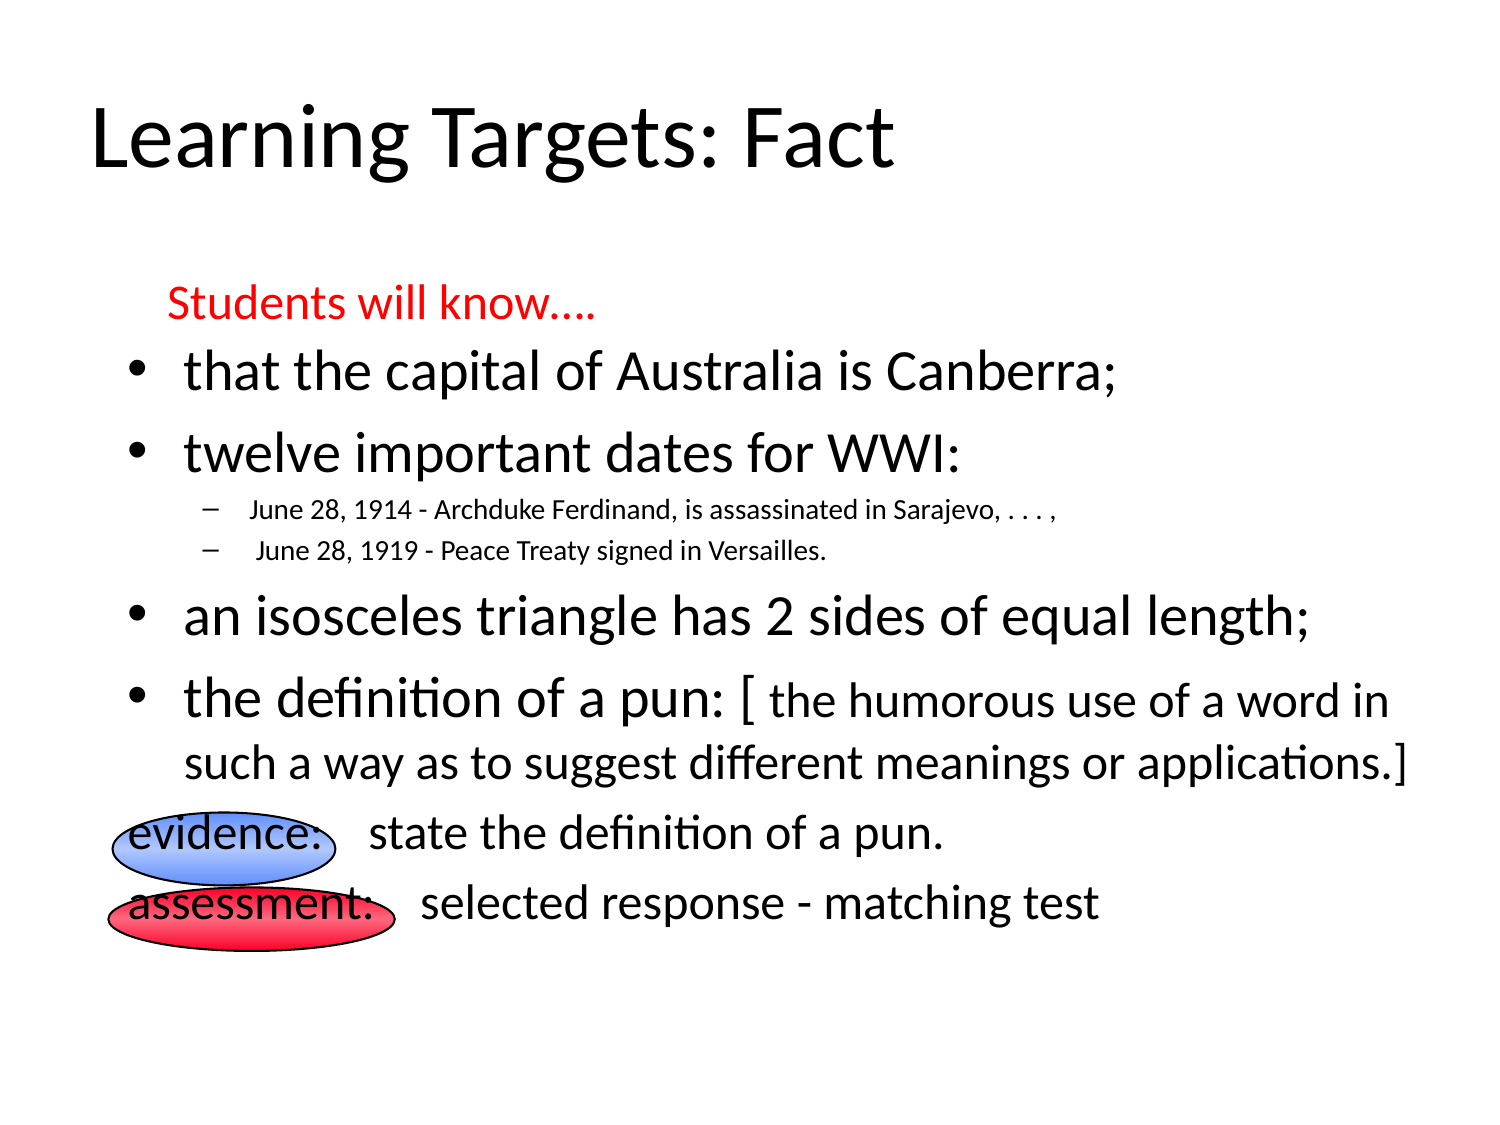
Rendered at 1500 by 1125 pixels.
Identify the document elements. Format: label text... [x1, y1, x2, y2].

title Learning Targets: Fact [75, 37, 1425, 225]
list that the capital of Australia is Canberra; twelve important dates for WWI: June 28, 1914 - Archduke Ferdinand, is assassinated in Sarajevo, . . . , June 28, 1919 - Peace Treaty signed in Versailles. an isosceles triangle has 2 sides of equal length; the definition of a pun: [ the humorous use of a word in such a way as to suggest different meanings or applications.] evidence: state the definition of a pun. assessment: selected response - matching test [112, 324, 1450, 1000]
text_box [108, 912, 112, 927]
text_box Students will know…. [152, 262, 613, 324]
